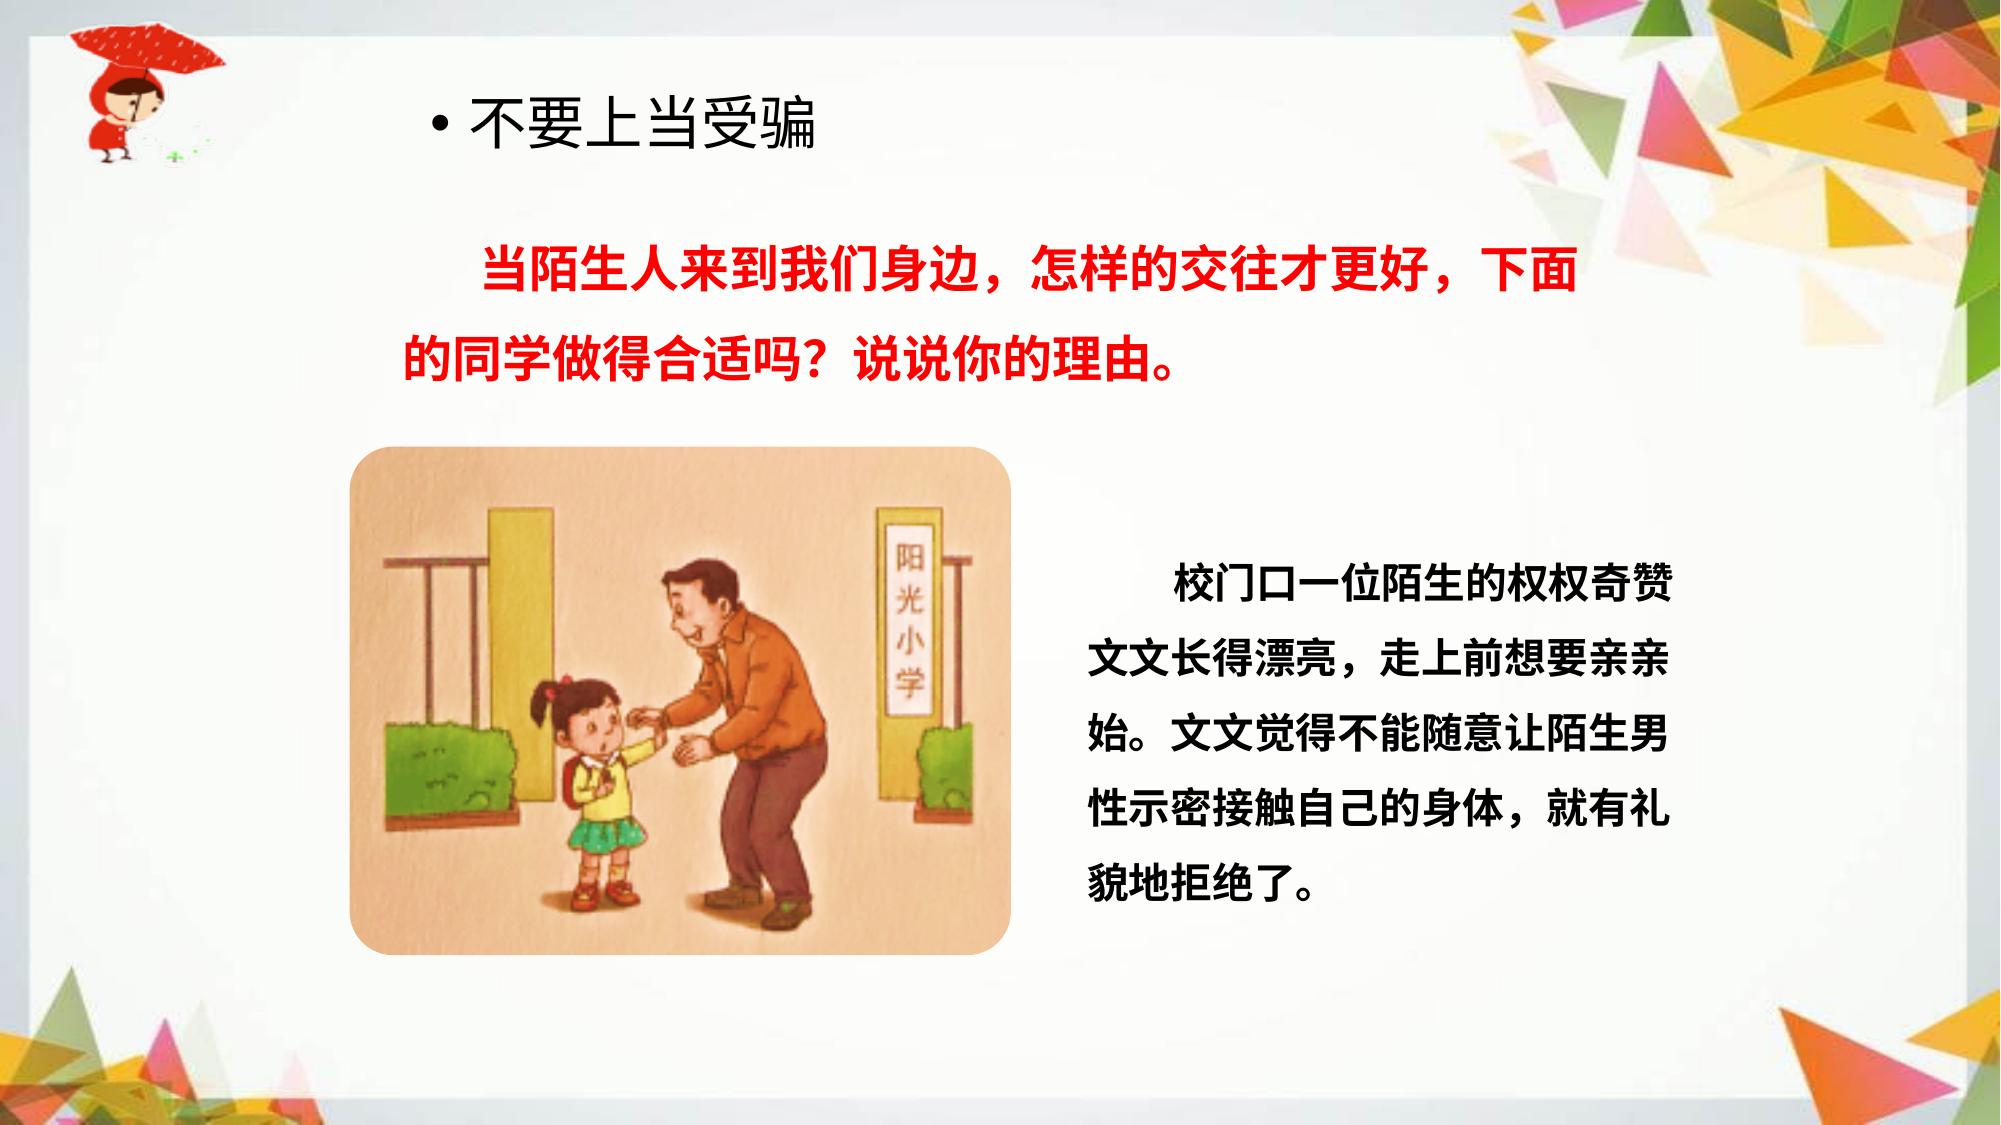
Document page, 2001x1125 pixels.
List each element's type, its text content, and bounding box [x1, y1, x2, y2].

text_box 校门口一位陌生的权权奇赞文文长得漂亮，走上前想要亲亲始。文文觉得不能随意让陌生男性示密接触自己的身体，就有礼貌地拒绝了。 [1072, 524, 1710, 915]
picture [0, 0, 2001, 1125]
text_box 当陌生人来到我们身边，怎样的交往才更好，下面的同学做得合适吗？说说你的理由。 [387, 199, 1635, 395]
text_box 不要上当受骗 [416, 86, 1710, 161]
